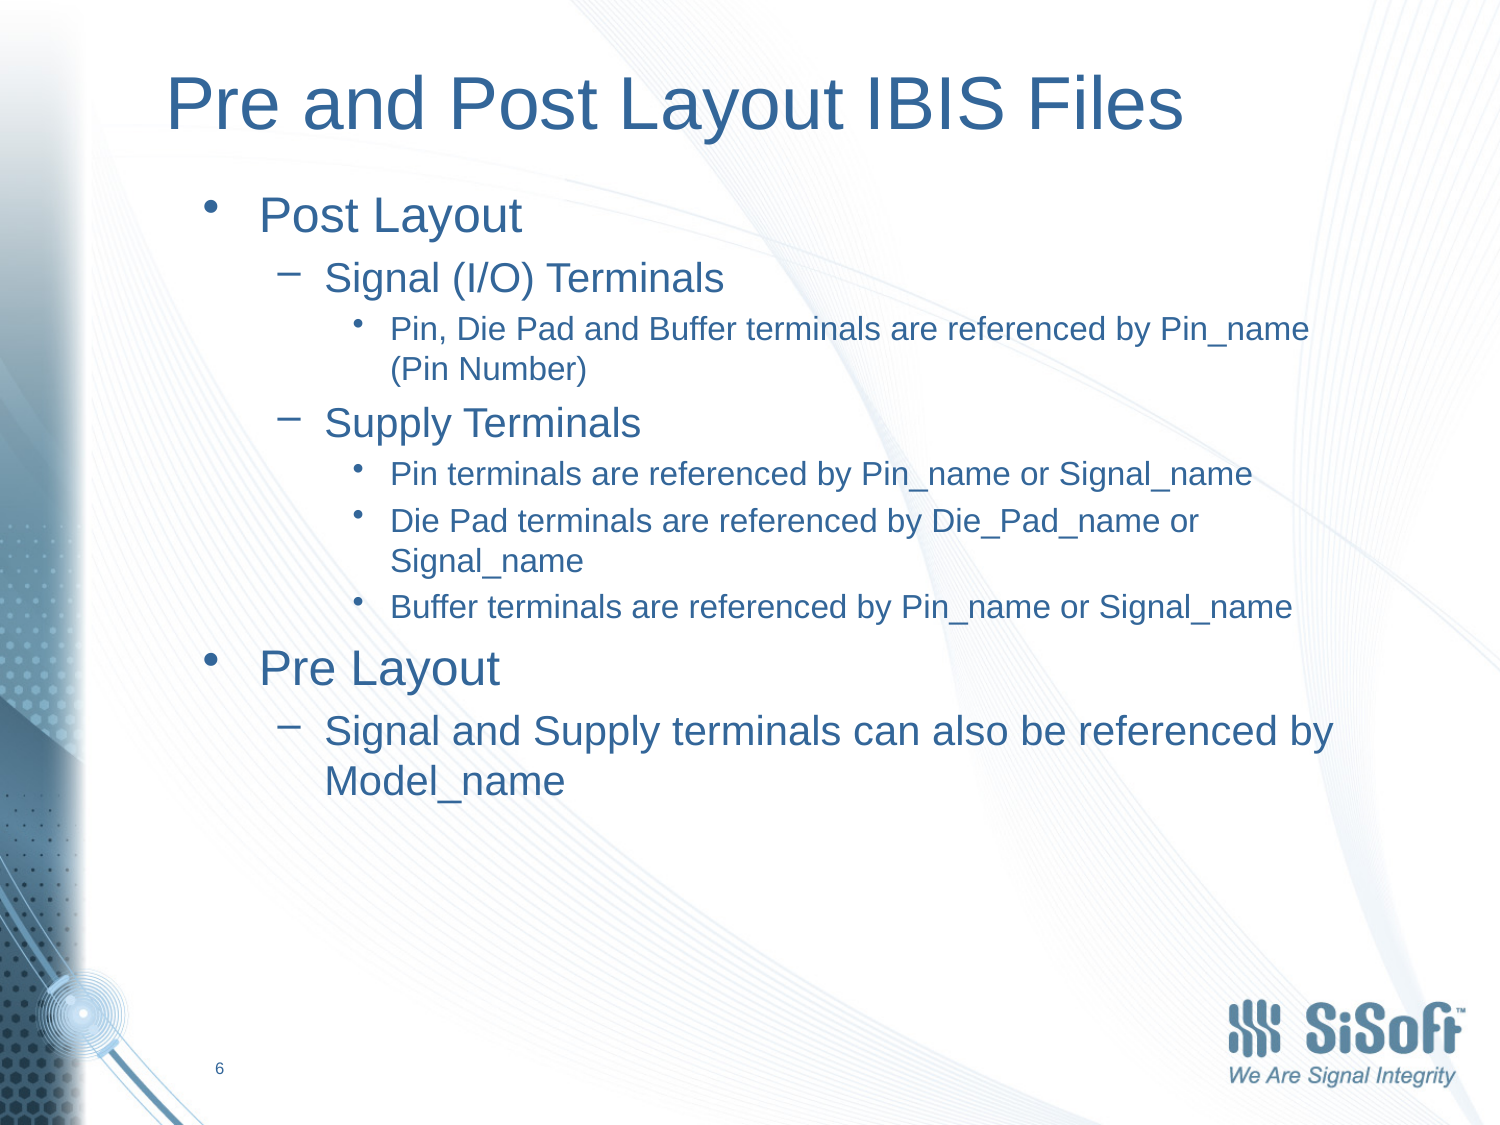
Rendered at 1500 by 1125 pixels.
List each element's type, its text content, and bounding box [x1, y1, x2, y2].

footer 6 [200, 1050, 975, 1104]
picture [0, 0, 1500, 1125]
list Post Layout Signal (I/O) Terminals Pin, Die Pad and Buffer terminals are referenced by Pin_name (Pin Number) Supply Terminals Pin terminals are referenced by Pin_name or Signal_name Die Pad terminals are referenced by Die_Pad_name or Signal_name Buffer terminals are referenced by Pin_name or Signal_name Pre Layout Signal and Supply terminals can also be referenced by Model_name [187, 174, 1363, 963]
title Pre and Post Layout IBIS Files [150, 24, 1300, 175]
